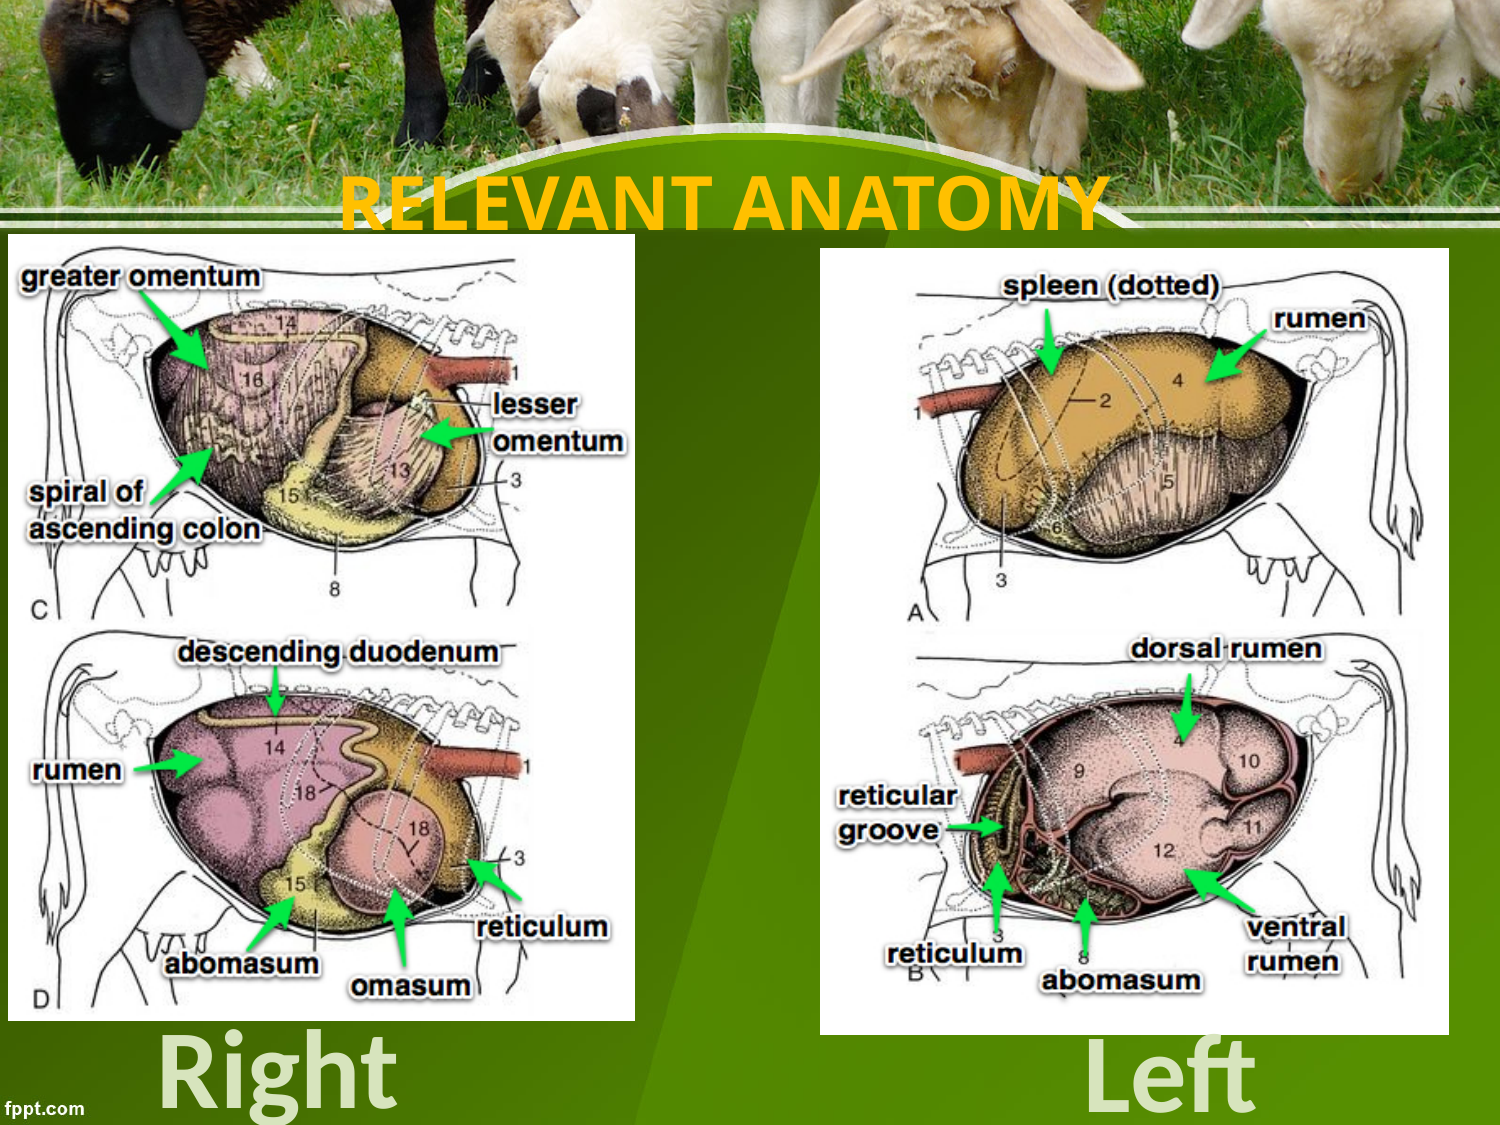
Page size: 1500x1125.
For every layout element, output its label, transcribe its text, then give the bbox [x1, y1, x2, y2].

text_box Right [141, 1030, 415, 1125]
title RELEVANT ANATOMY [321, 137, 1347, 264]
text_box Left [1068, 1044, 1274, 1125]
picture [0, 0, 1500, 1125]
